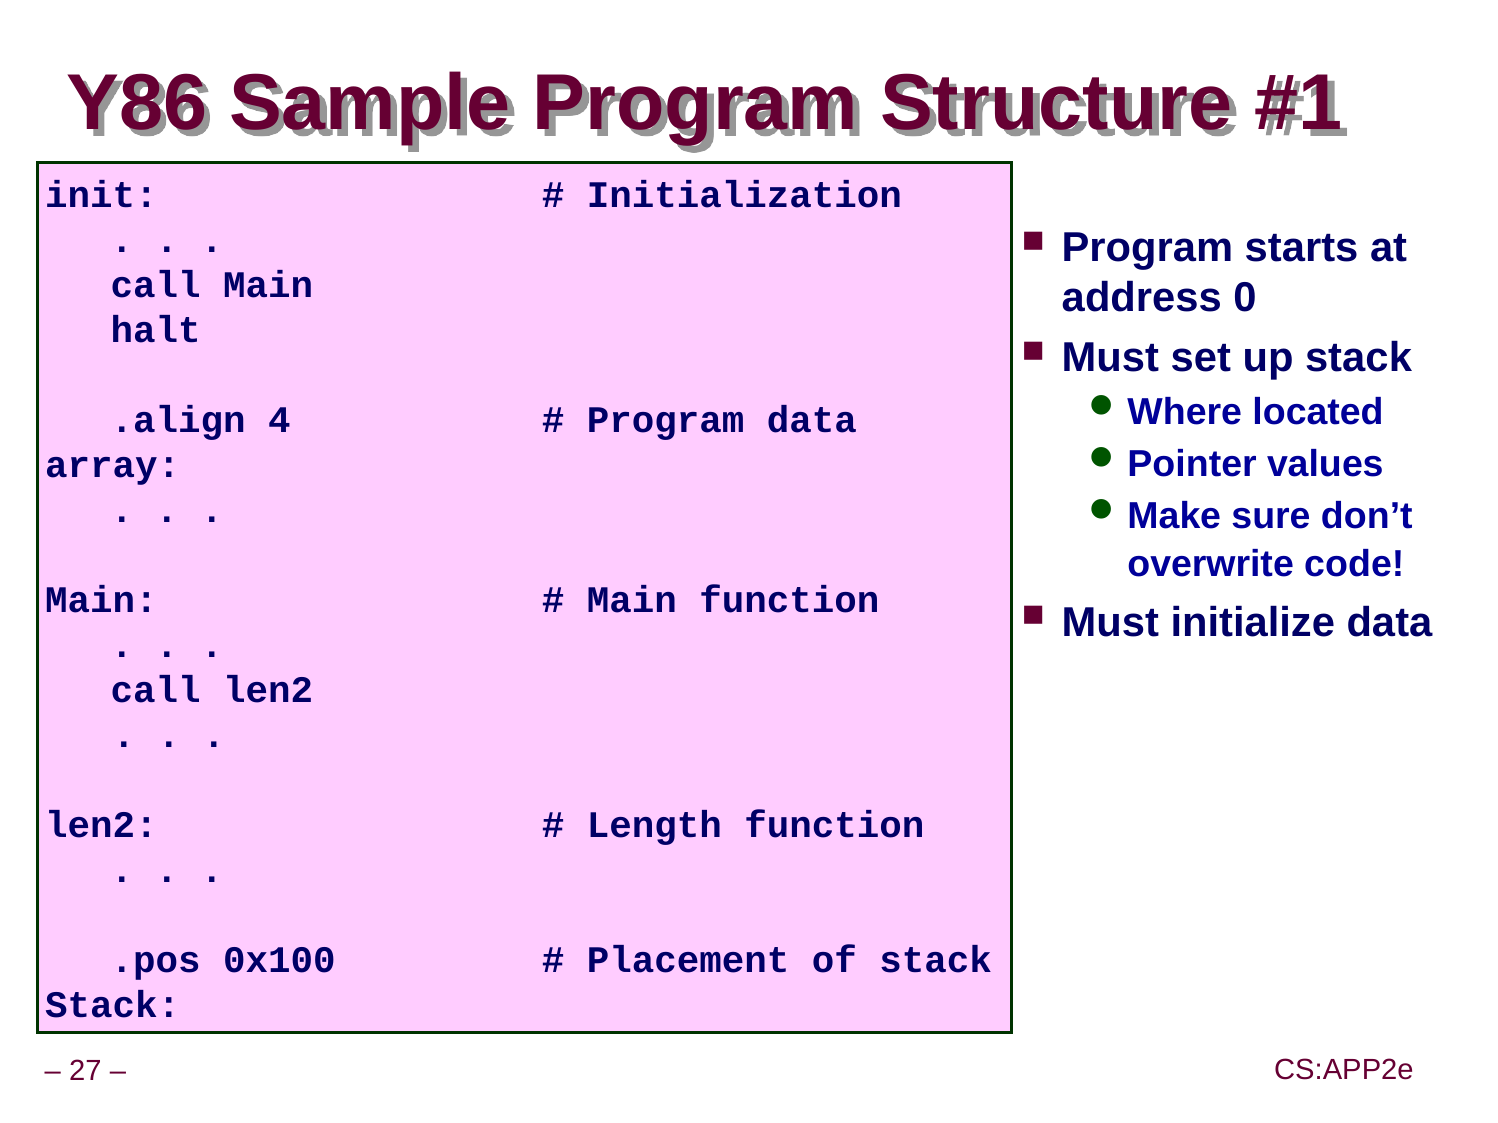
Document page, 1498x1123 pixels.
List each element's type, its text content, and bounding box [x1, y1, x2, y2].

title Y86 Sample Program Structure #1 [66, 40, 1495, 169]
list Program starts at address 0 Must set up stack Where located Pointer values Make sure don’t overwrite code! Must initialize data [924, 212, 1472, 1068]
text_box init: # Initialization . . . call Main halt .align 4 # Program data array: . . . Main: # Main function . . . call len2 . . . len2: # Length function . . . .pos 0x100 # Placement of stack Stack: [37, 162, 1012, 1033]
